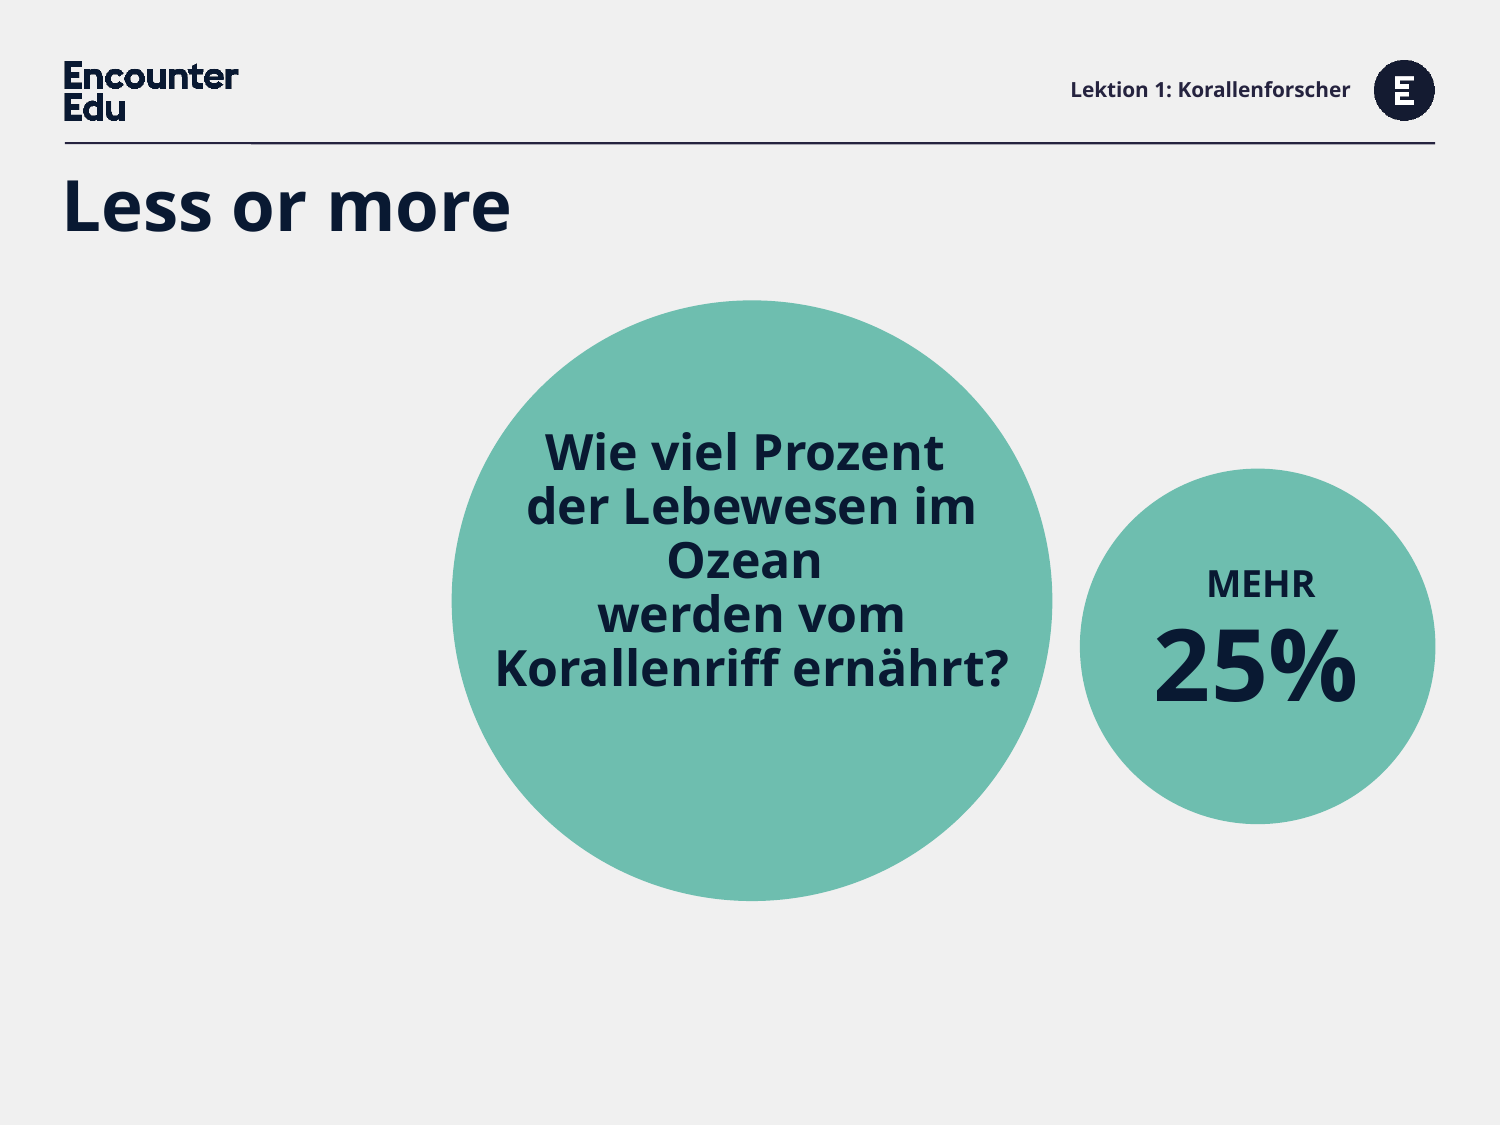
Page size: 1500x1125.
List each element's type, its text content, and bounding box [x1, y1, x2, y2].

title Lektion 1: Korallenforscher [749, 67, 1359, 114]
list Wie viel Prozent der Lebewesen im Ozean werden vom Korallenriff ernährt? [482, 419, 1021, 602]
picture [1372, 58, 1436, 122]
list 25% [1097, 655, 1415, 790]
picture [60, 59, 243, 122]
text_box MEHR [1083, 516, 1439, 655]
